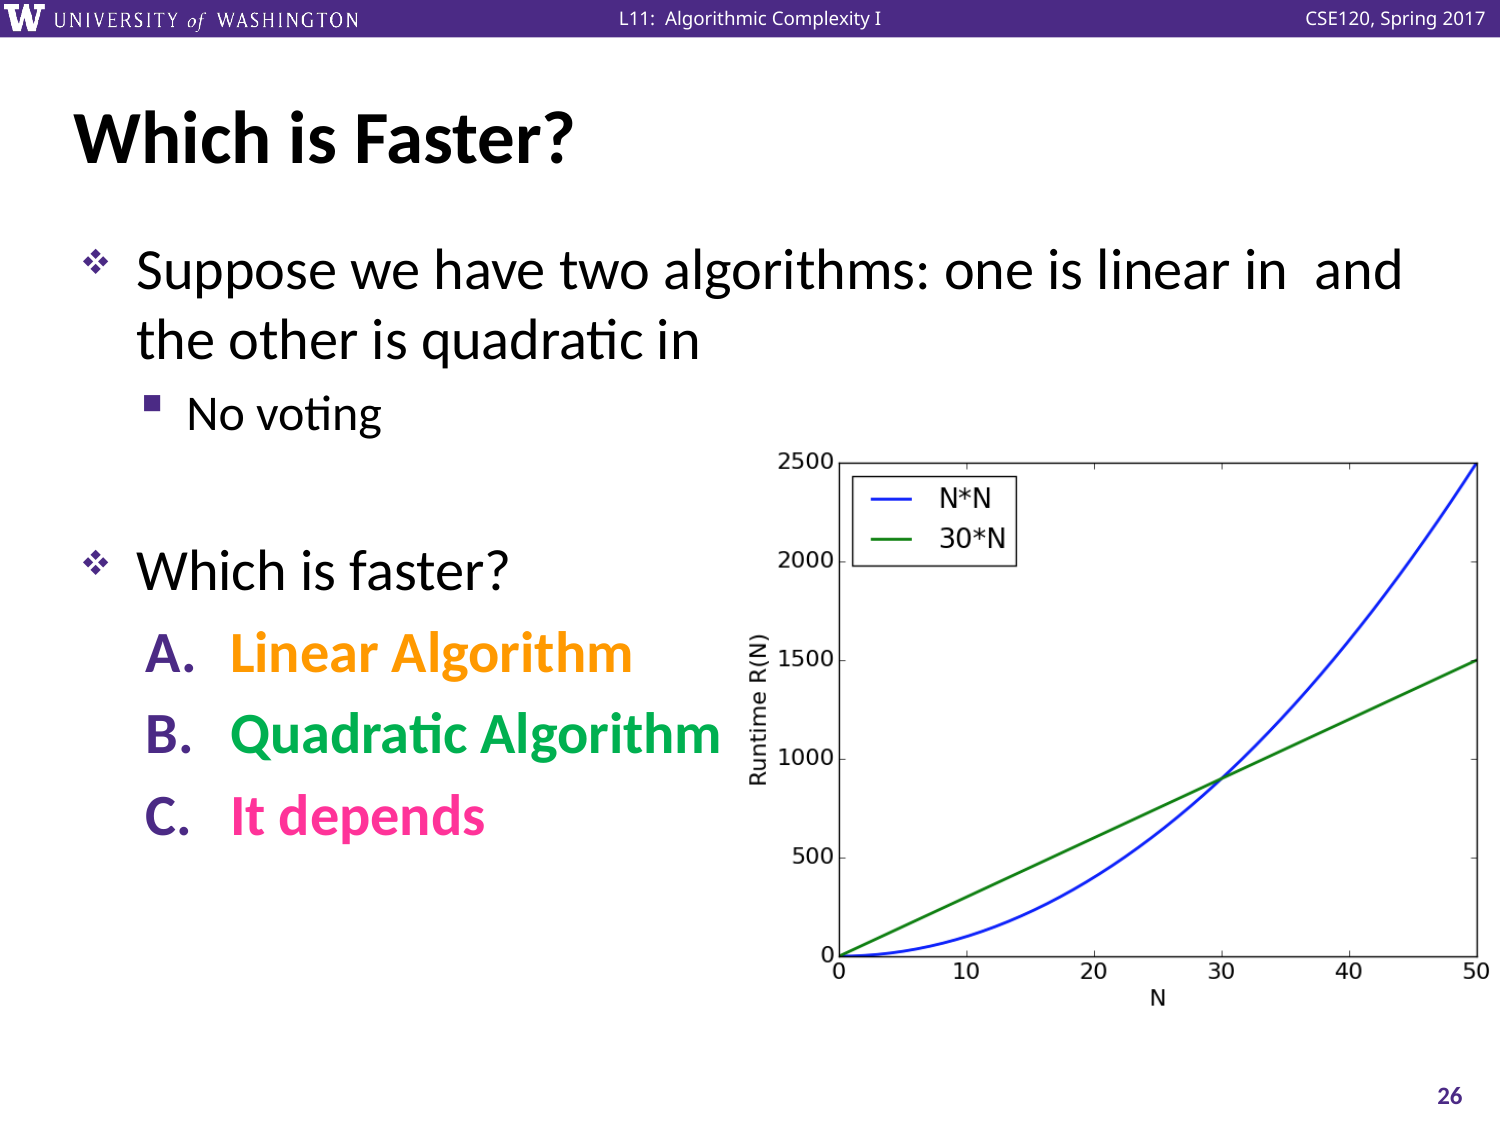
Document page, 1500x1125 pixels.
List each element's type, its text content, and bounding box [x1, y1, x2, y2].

slide_number 26 [1400, 1065, 1500, 1125]
title Which is Faster? [58, 71, 1438, 197]
picture [747, 449, 1494, 1008]
picture [4, 4, 358, 32]
